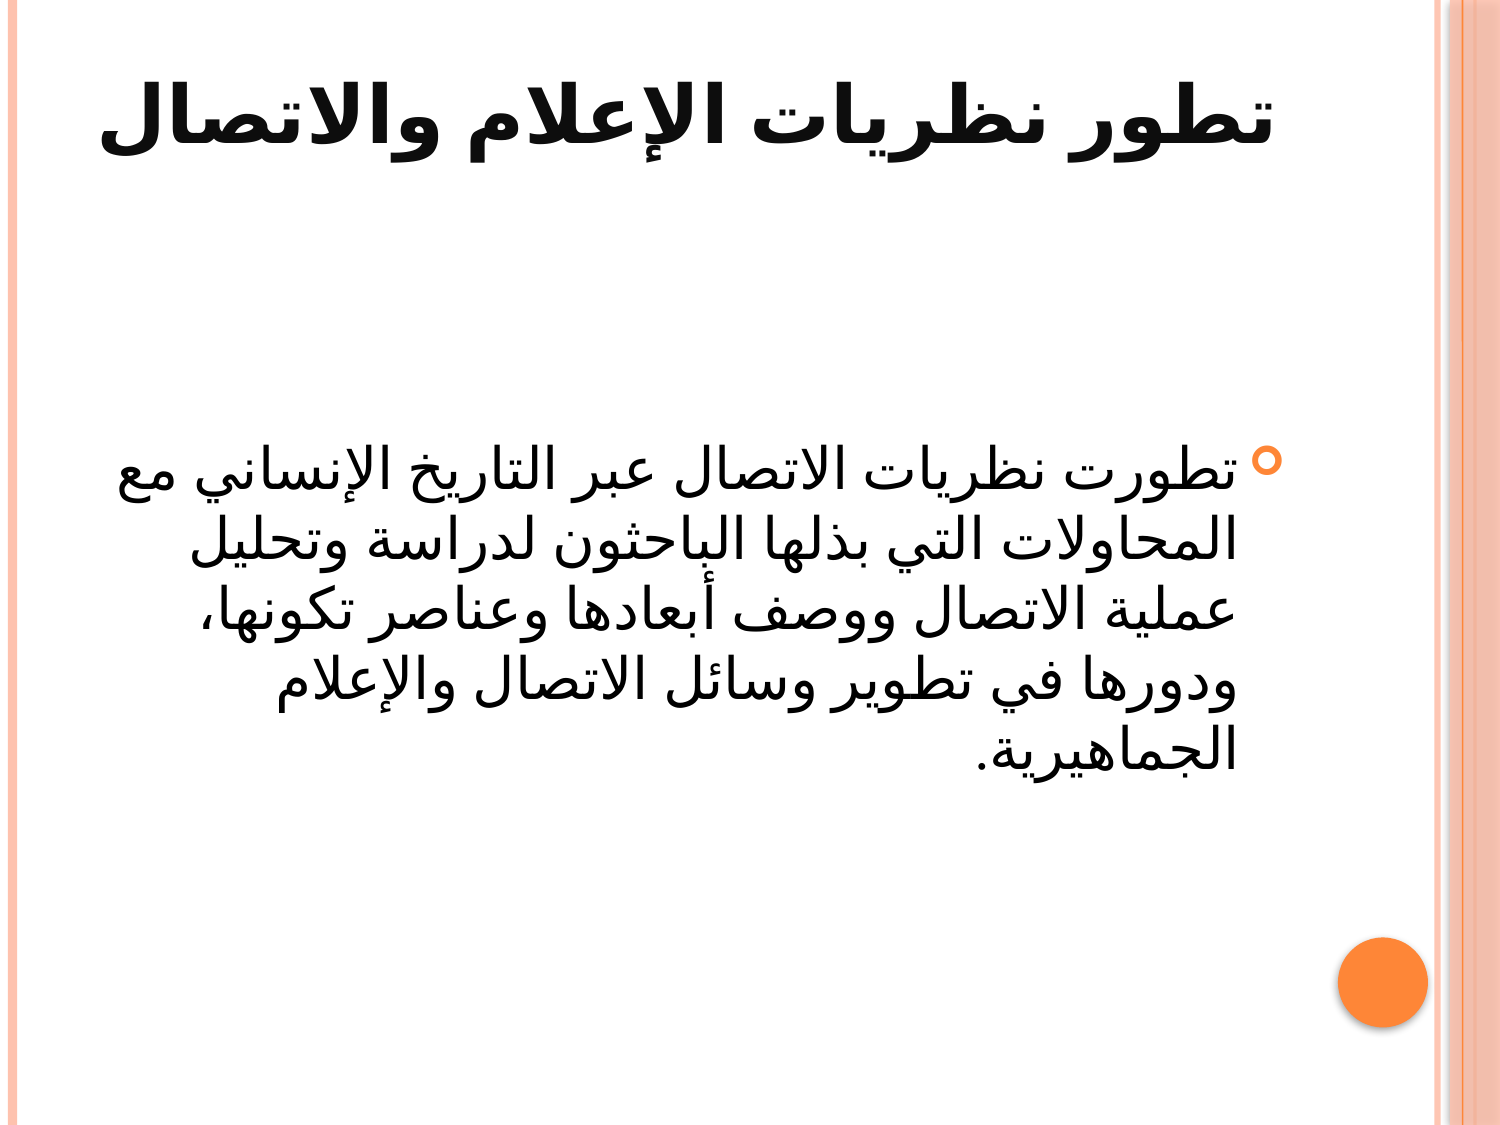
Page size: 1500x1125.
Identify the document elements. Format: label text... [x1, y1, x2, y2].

list تطورت نظريات الاتصال عبر التاريخ الإنساني مع المحاولات التي بذلها الباحثون لدراسة وتحليل عملية الاتصال ووصف أبعادها وعناصر تكونها، ودورها في تطوير وسائل الاتصال والإعلام الجماهيرية. [75, 222, 1300, 1062]
title تطور نظريات الإعلام والاتصال [75, 45, 1300, 222]
